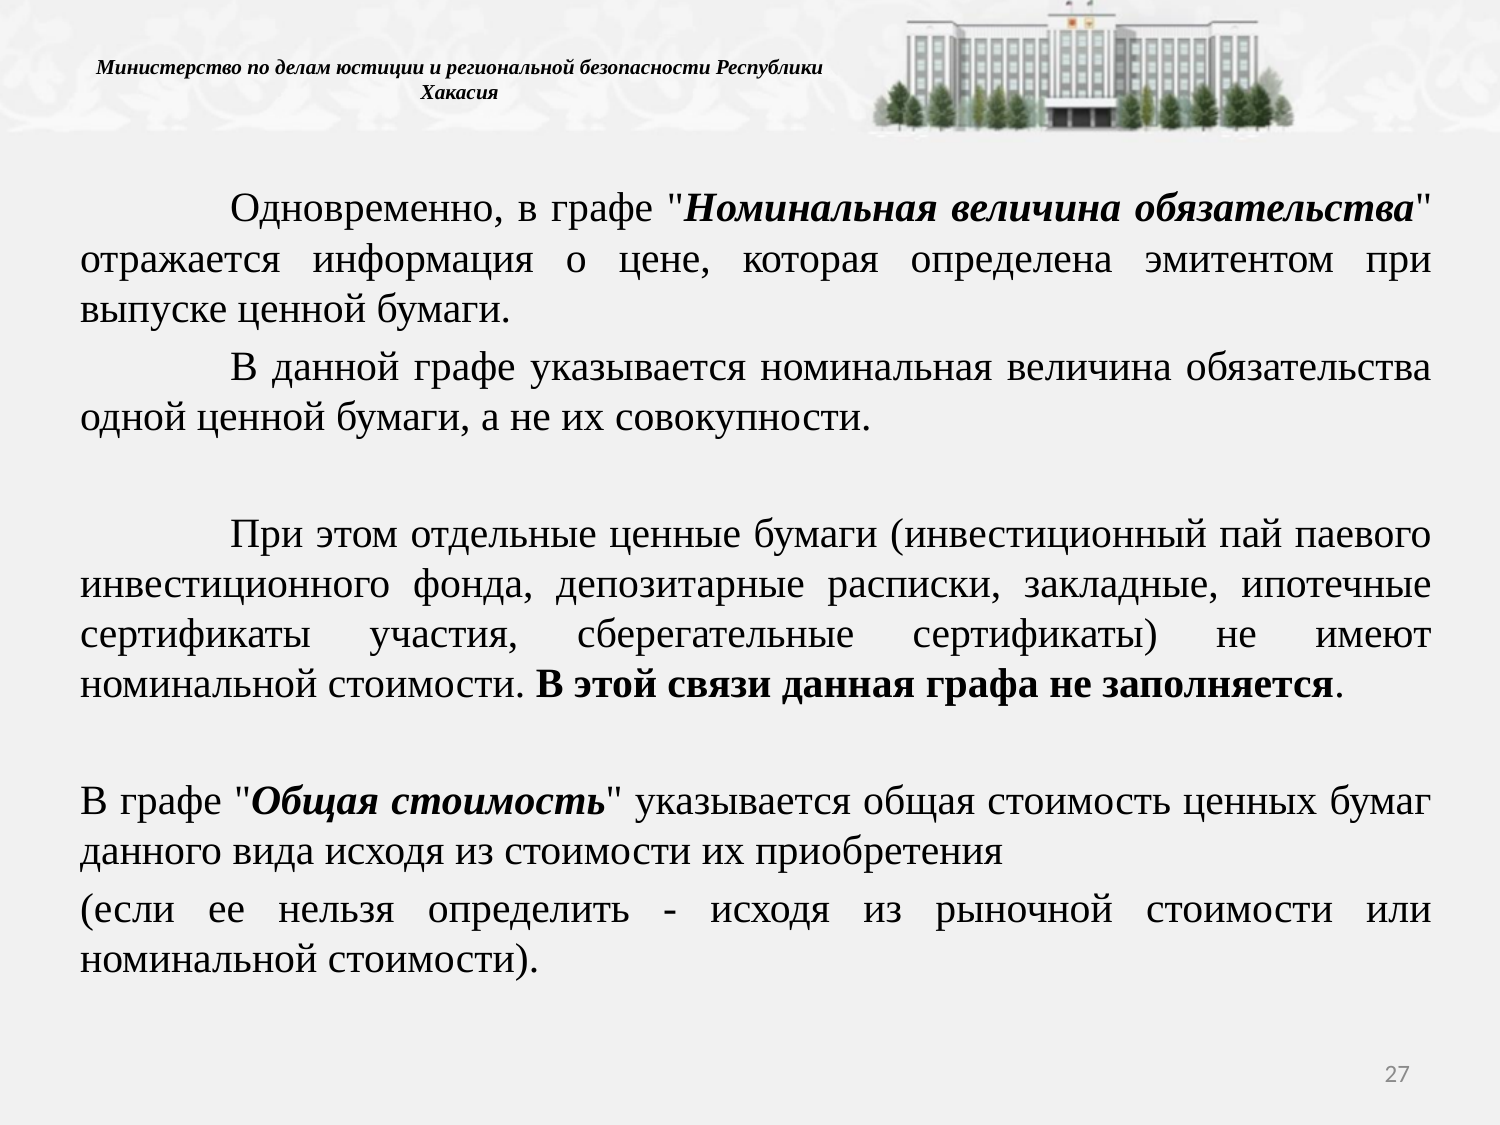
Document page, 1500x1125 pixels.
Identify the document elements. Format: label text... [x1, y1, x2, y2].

list Одновременно, в графе "Номинальная величина обязательства" отражается информация о цене, которая определена эмитентом при выпуске ценной бумаги. В данной графе указывается номинальная величина обязательства одной ценной бумаги, а не их совокупности. При этом отдельные ценные бумаги (инвестиционный пай паевого инвестиционного фонда, депозитарные расписки, закладные, ипотечные сертификаты участия, сберегательные сертификаты) не имеют номинальной стоимости. В этой связи данная графа не заполняется. В графе "Общая стоимость" указывается общая стоимость ценных бумаг данного вида исходя из стоимости их приобретения (если ее нельзя определить - исходя из рыночной стоимости или номинальной стоимости). [64, 172, 1447, 1071]
picture [0, 0, 1500, 1125]
slide_number 27 [1074, 1042, 1425, 1103]
title Министерство по делам юстиции и региональной безопасности Республики Хакасия [75, 45, 845, 138]
